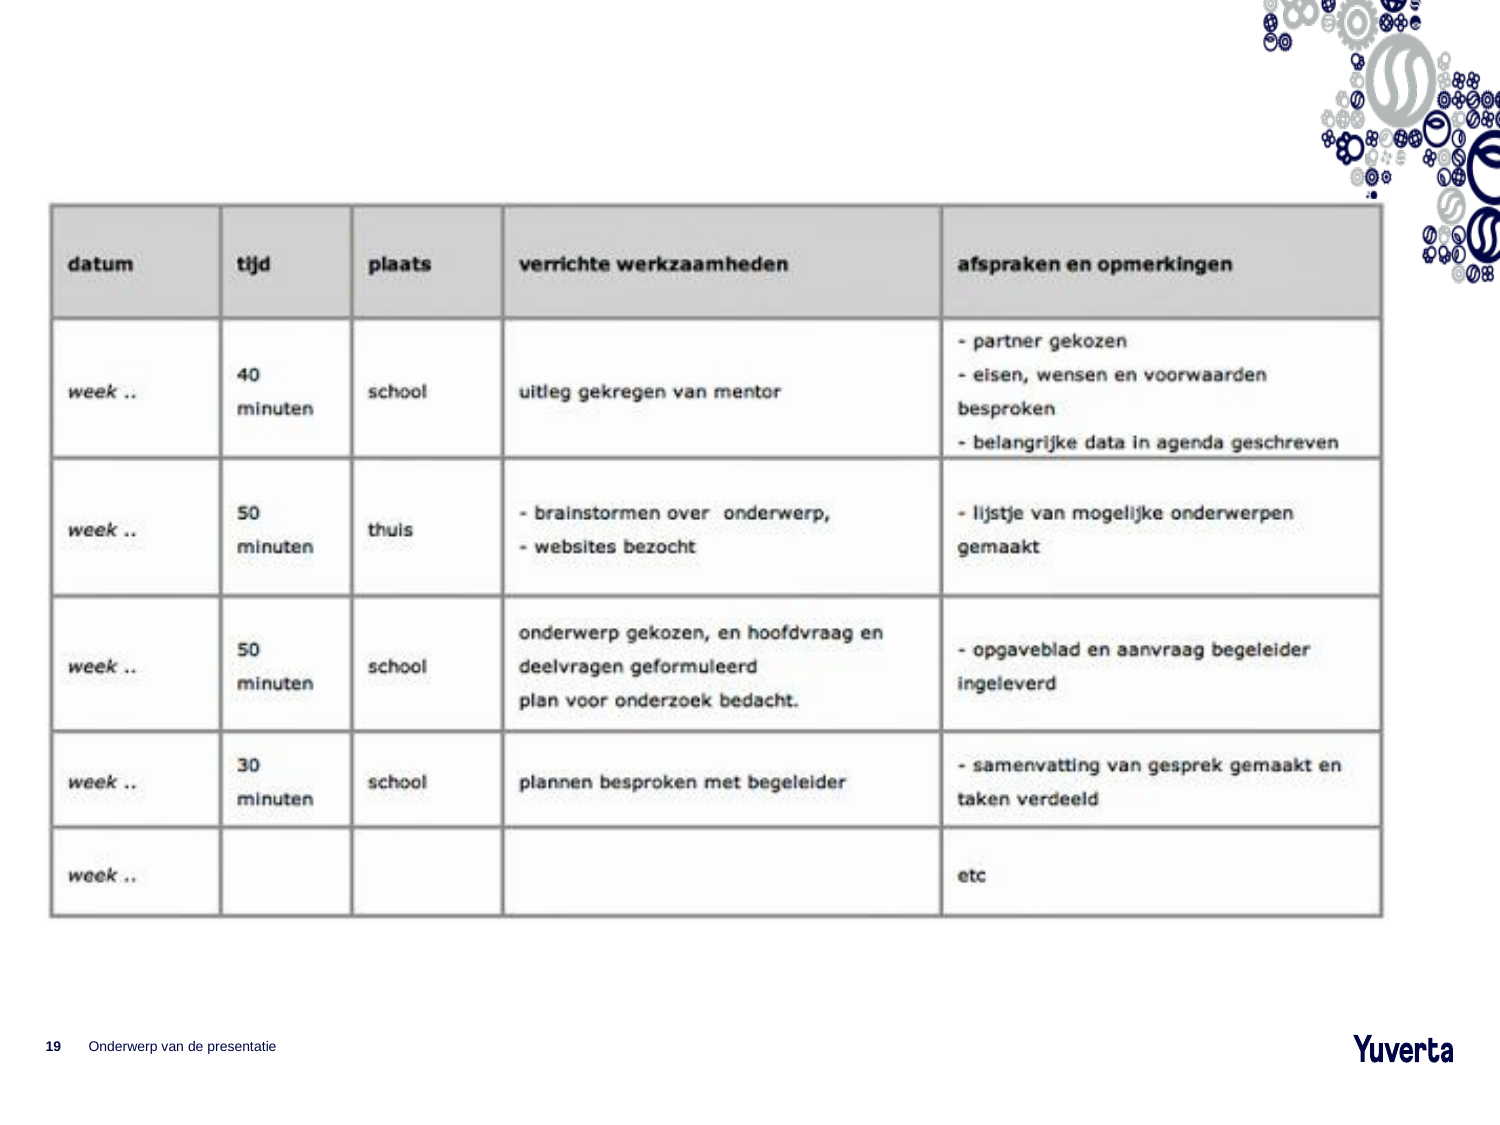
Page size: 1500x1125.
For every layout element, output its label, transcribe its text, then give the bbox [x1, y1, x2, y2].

slide_number 19 [45, 1037, 85, 1073]
footer Onderwerp van de presentatie [88, 1037, 741, 1073]
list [45, 199, 1389, 926]
picture [0, 0, 1500, 1125]
